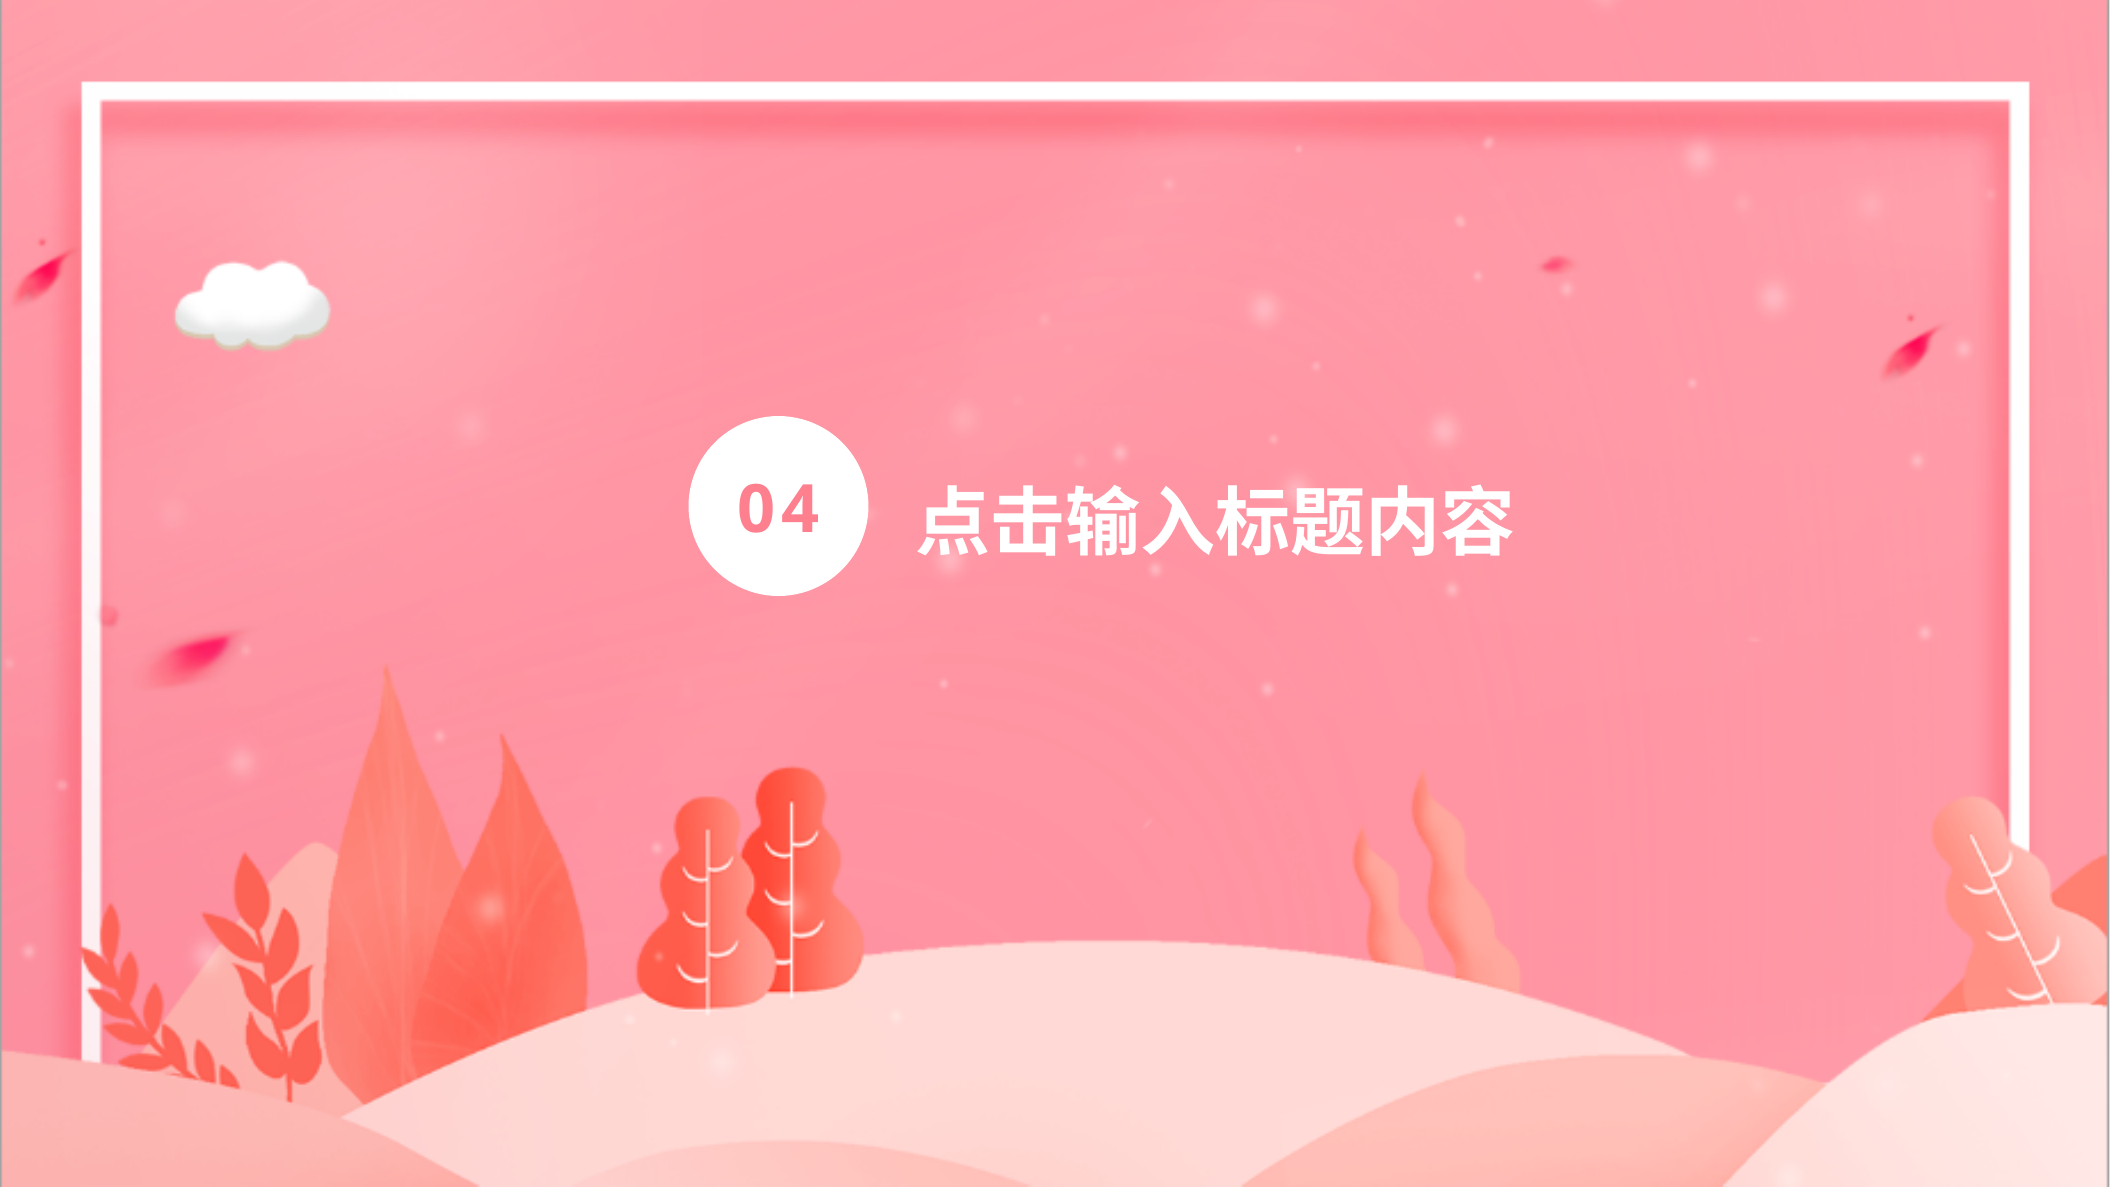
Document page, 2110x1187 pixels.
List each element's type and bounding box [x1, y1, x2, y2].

picture [0, 0, 2110, 1187]
text_box [688, 416, 1534, 596]
